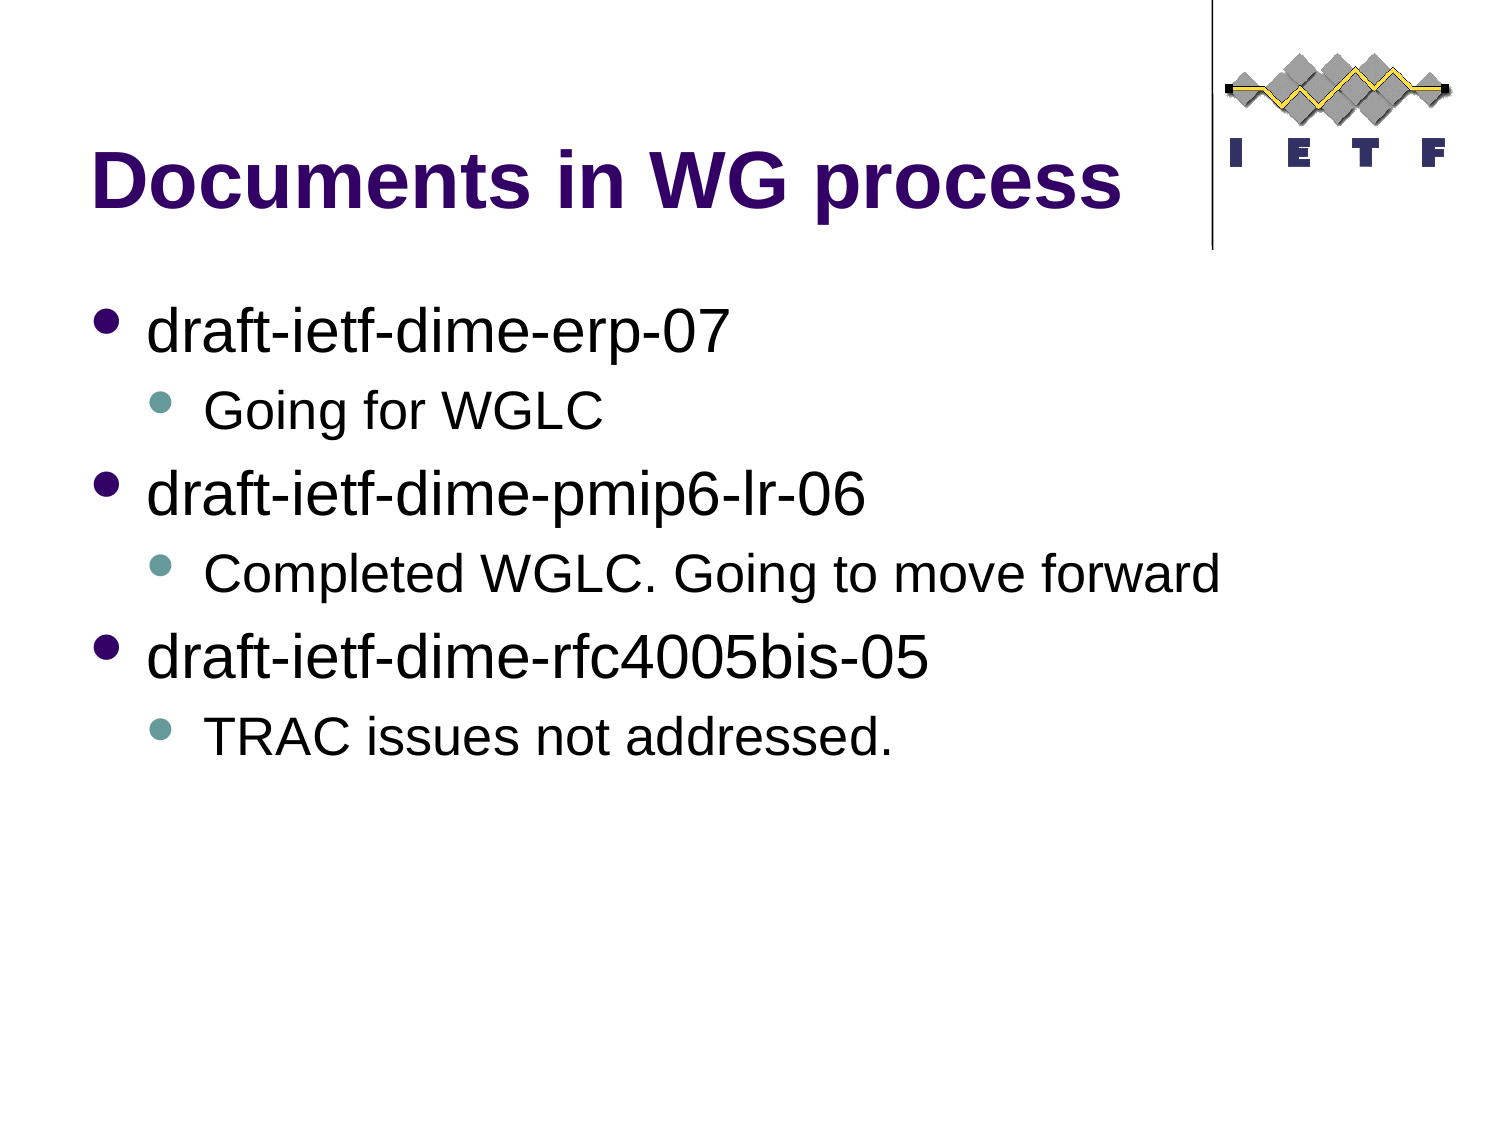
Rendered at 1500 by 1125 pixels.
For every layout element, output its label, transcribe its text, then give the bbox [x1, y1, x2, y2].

list draft-ietf-dime-erp-07 Going for WGLC draft-ietf-dime-pmip6-lr-06 Completed WGLC. Going to move forward draft-ietf-dime-rfc4005bis-05 TRAC issues not addressed. [74, 281, 1426, 1006]
title Documents in WG process [74, 19, 1201, 233]
picture [1212, 37, 1463, 181]
